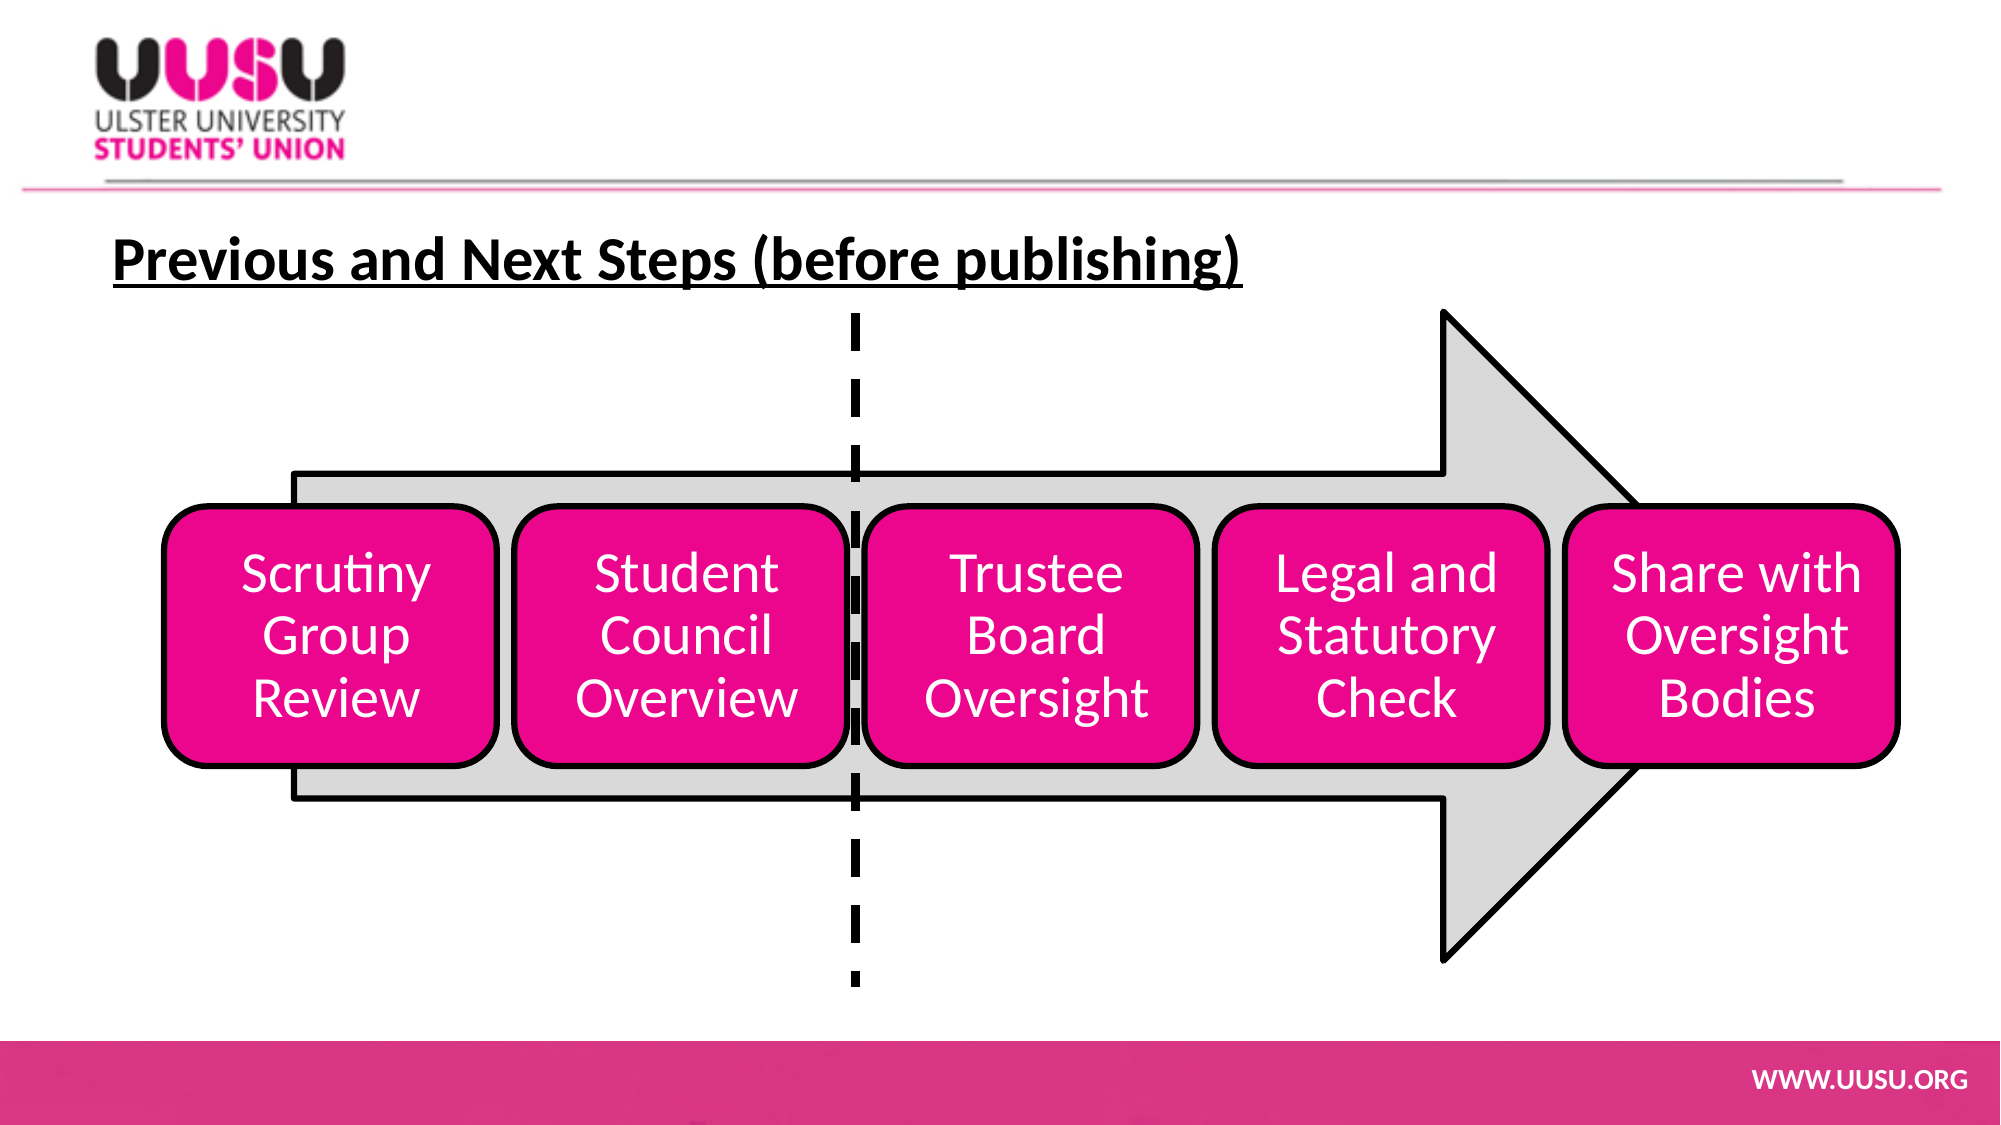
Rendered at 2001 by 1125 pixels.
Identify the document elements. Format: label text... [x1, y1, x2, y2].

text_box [163, 311, 1898, 961]
picture [0, 1041, 2000, 1125]
picture [0, 0, 1990, 200]
text_box Previous and Next Steps (before publishing) [70, 213, 1286, 307]
